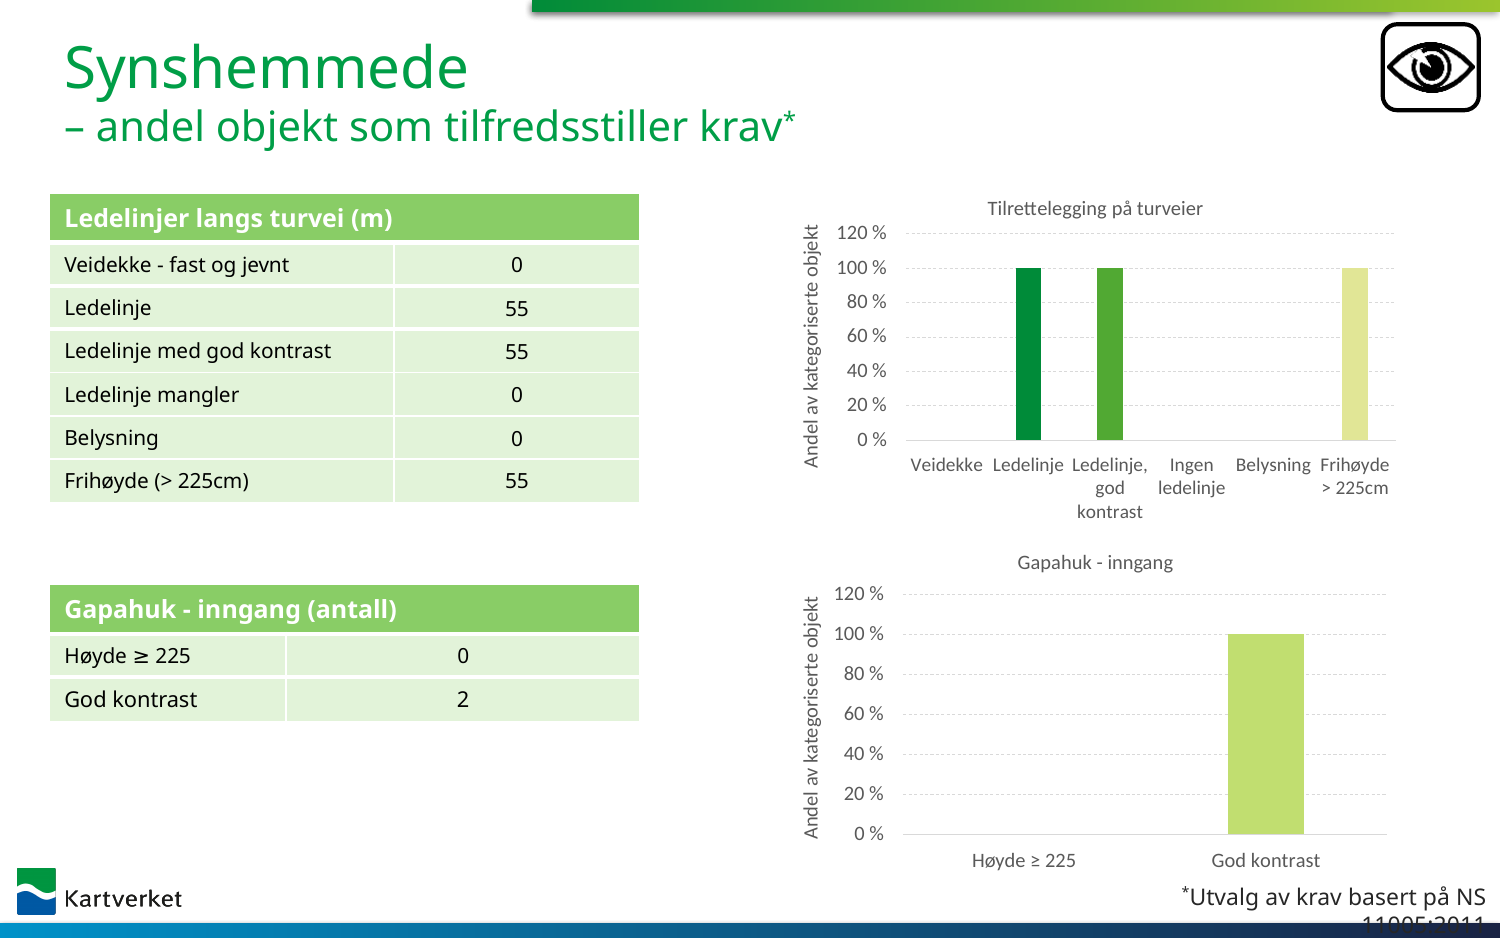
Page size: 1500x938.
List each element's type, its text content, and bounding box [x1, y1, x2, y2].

table_cell Høyde ≥ 225 [50, 636, 285, 675]
table_cell Ledelinje mangler [50, 373, 393, 415]
table_cell Ledelinje [50, 288, 393, 327]
table_cell Veidekke - fast og jevnt [50, 245, 393, 284]
table_cell 0 [395, 245, 639, 284]
table_cell 0 [395, 417, 639, 458]
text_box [1382, 24, 1480, 111]
table_cell God kontrast [50, 679, 285, 721]
table_cell Ledelinje med god kontrast [50, 331, 393, 372]
table_header Ledelinjer langs turvei (m) [50, 194, 639, 240]
table_cell 55 [395, 331, 639, 372]
table_cell 0 [287, 636, 639, 675]
table_header Gapahuk - inngang (antall) [50, 585, 639, 632]
table_cell Belysning [50, 417, 393, 458]
text_box Synshemmede – andel objekt som tilfredsstiller krav* [49, 24, 1431, 158]
table_cell Frihøyde (> 225cm) [50, 460, 393, 502]
picture [791, 187, 1400, 526]
text_box *Utvalg av krav basert på NS 11005:2011 [1068, 873, 1500, 938]
table_cell 0 [395, 373, 639, 415]
picture [791, 541, 1400, 880]
table_cell 55 [395, 288, 639, 327]
table_cell 2 [287, 679, 639, 721]
table_cell 55 [395, 460, 639, 502]
